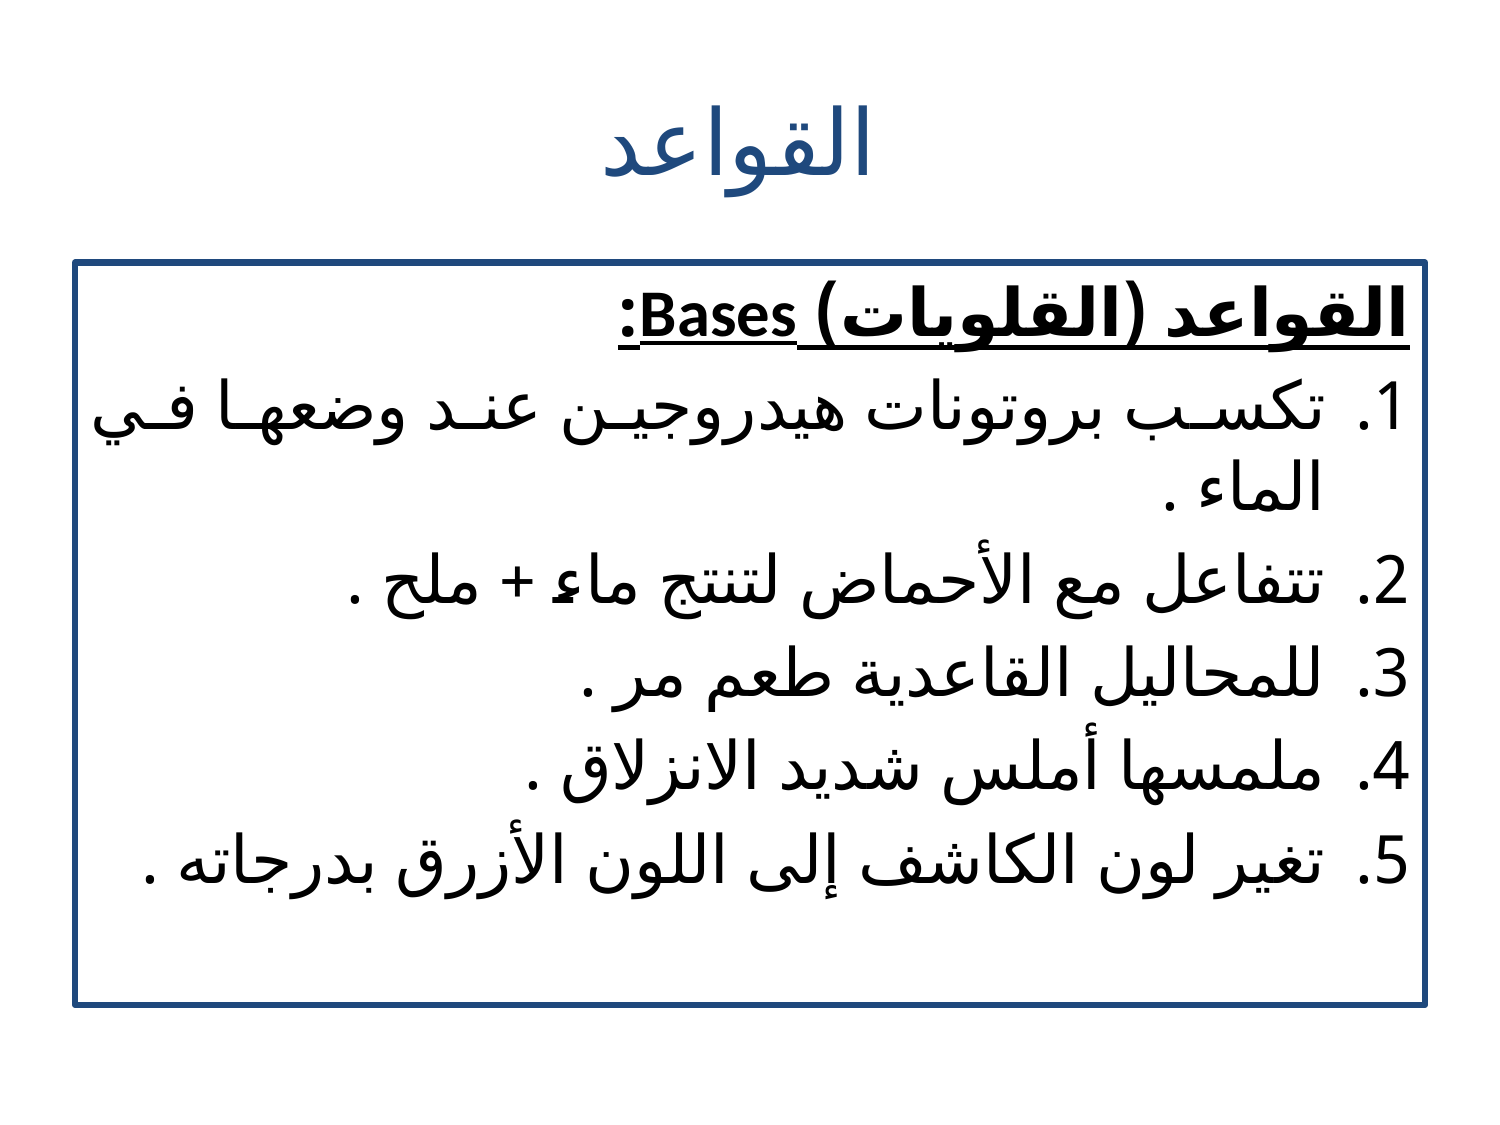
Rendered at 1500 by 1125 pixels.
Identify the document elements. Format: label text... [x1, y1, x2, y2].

title القواعد [75, 45, 1425, 233]
list القواعد (القلويات) Bases: تكسب بروتونات هيدروجين عند وضعها في الماء . تتفاعل مع الأحماض لتنتج ماء + ملح . للمحاليل القاعدية طعم مر . ملمسها أملس شديد الانزلاق . تغير لون الكاشف إلى اللون الأزرق بدرجاته . [75, 262, 1425, 1005]
